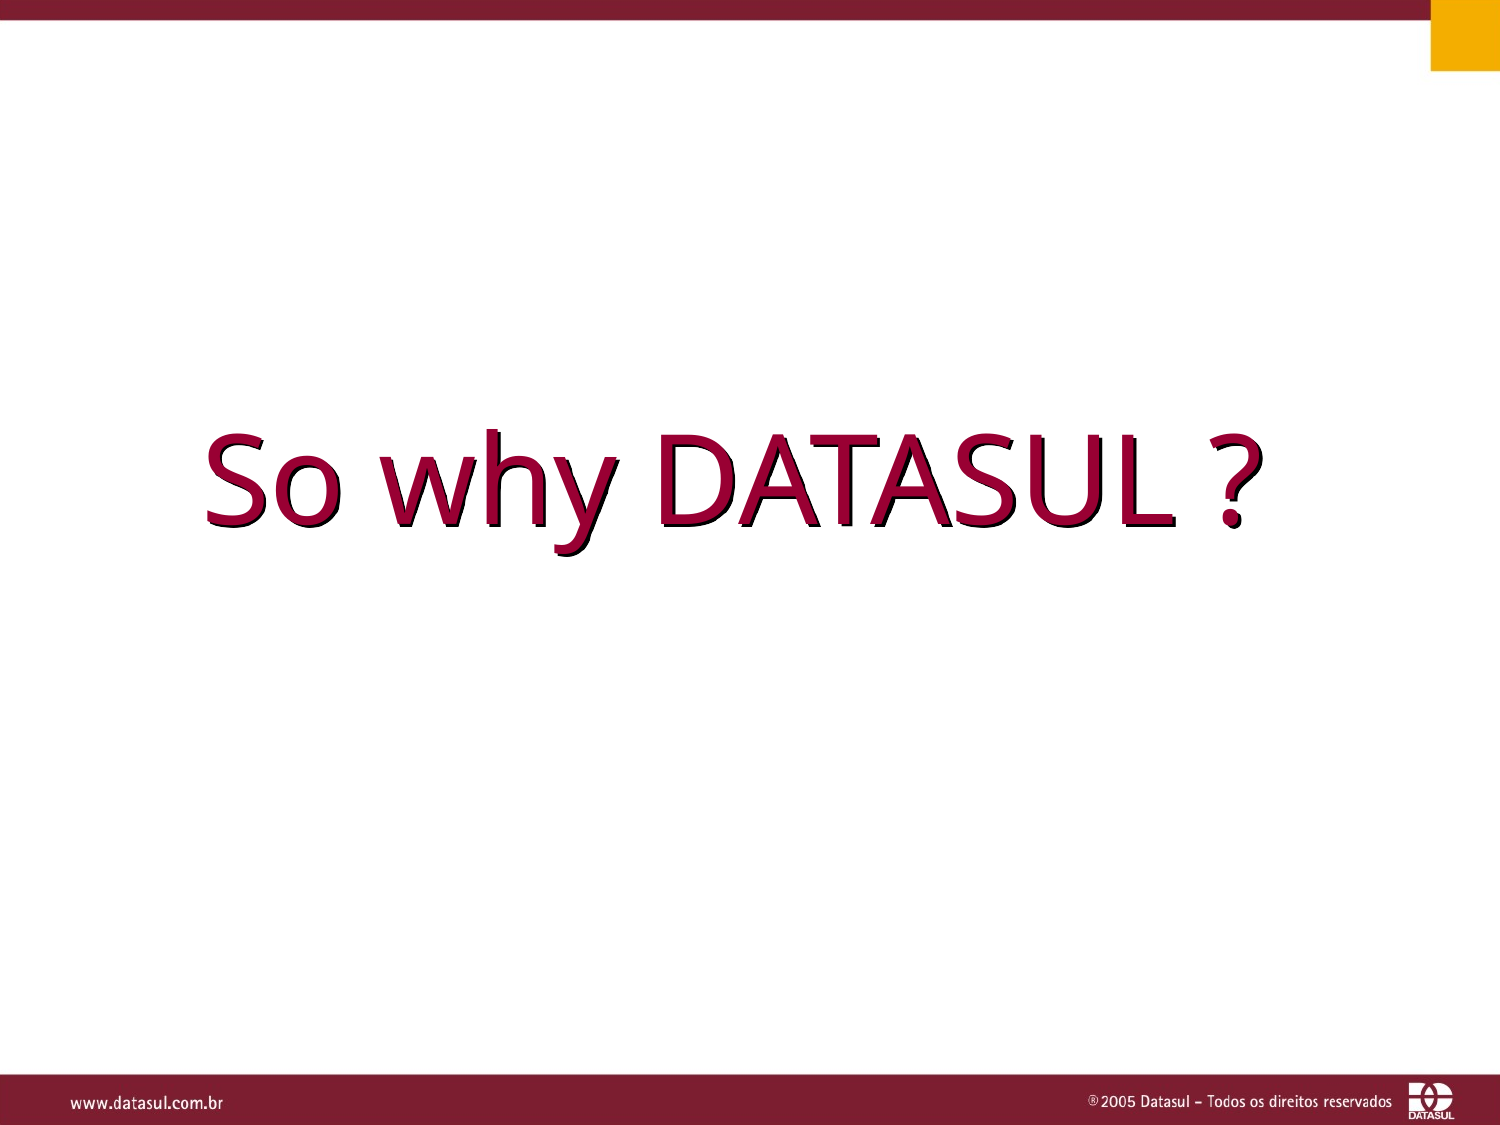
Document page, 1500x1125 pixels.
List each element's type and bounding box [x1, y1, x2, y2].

picture [0, 0, 1500, 1125]
text_box [123, 290, 1341, 659]
